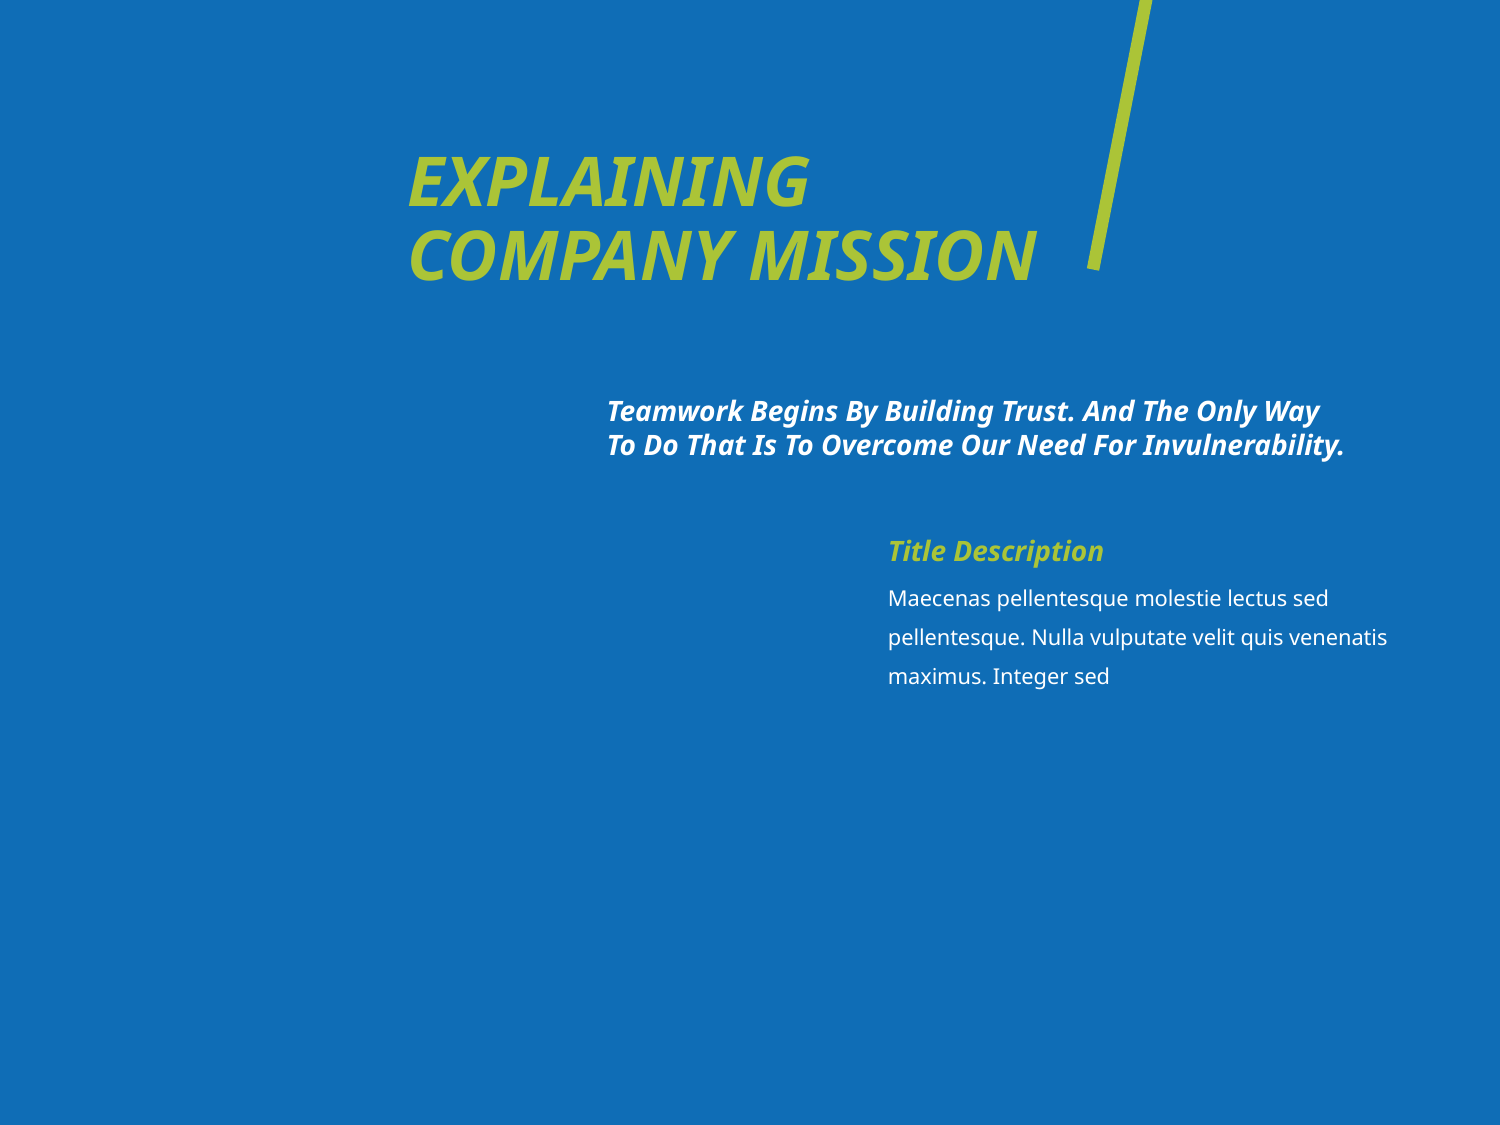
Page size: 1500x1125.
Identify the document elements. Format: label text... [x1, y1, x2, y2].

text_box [1092, 0, 1153, 270]
title EXPLAINING COMPANY MISSION [392, 66, 1152, 342]
picture [0, 342, 1320, 1125]
text_box Maecenas pellentesque molestie lectus sed pellentesque. Nulla vulputate velit quis venenatis maximus. Integer sed [1320, 563, 1434, 697]
text_box Teamwork Begins By Building Trust. And The Only Way To Do That Is To Overcome Our Need For Invulnerability. [1320, 385, 1461, 469]
